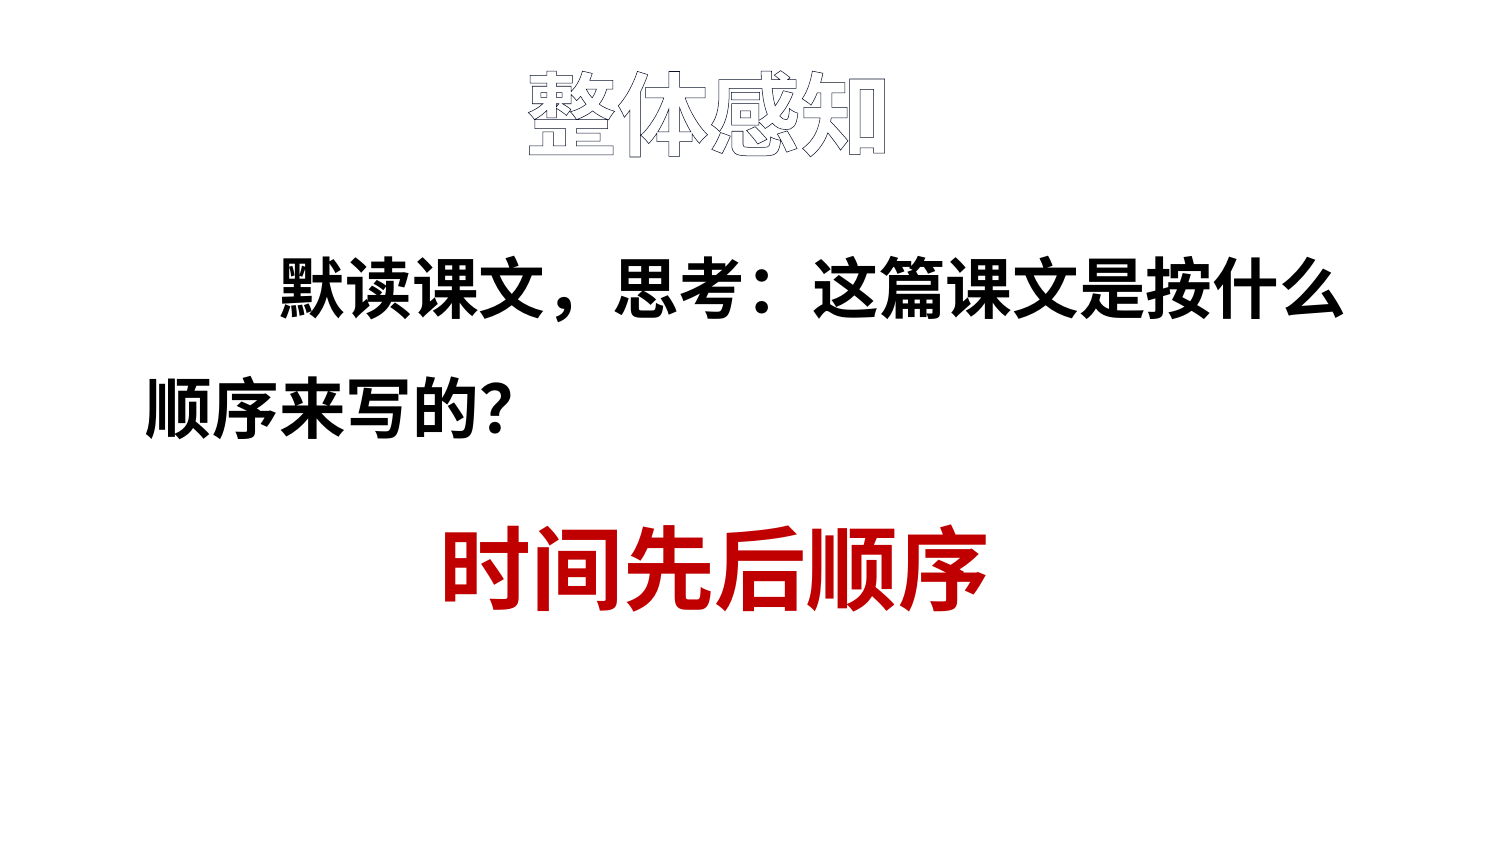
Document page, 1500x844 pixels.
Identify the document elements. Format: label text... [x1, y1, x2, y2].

text_box 整体感知 [476, 49, 942, 175]
text_box 时间先后顺序 [343, 484, 1087, 628]
text_box 默读课文，思考：这篇课文是按什么顺序来写的？ [134, 200, 1410, 453]
